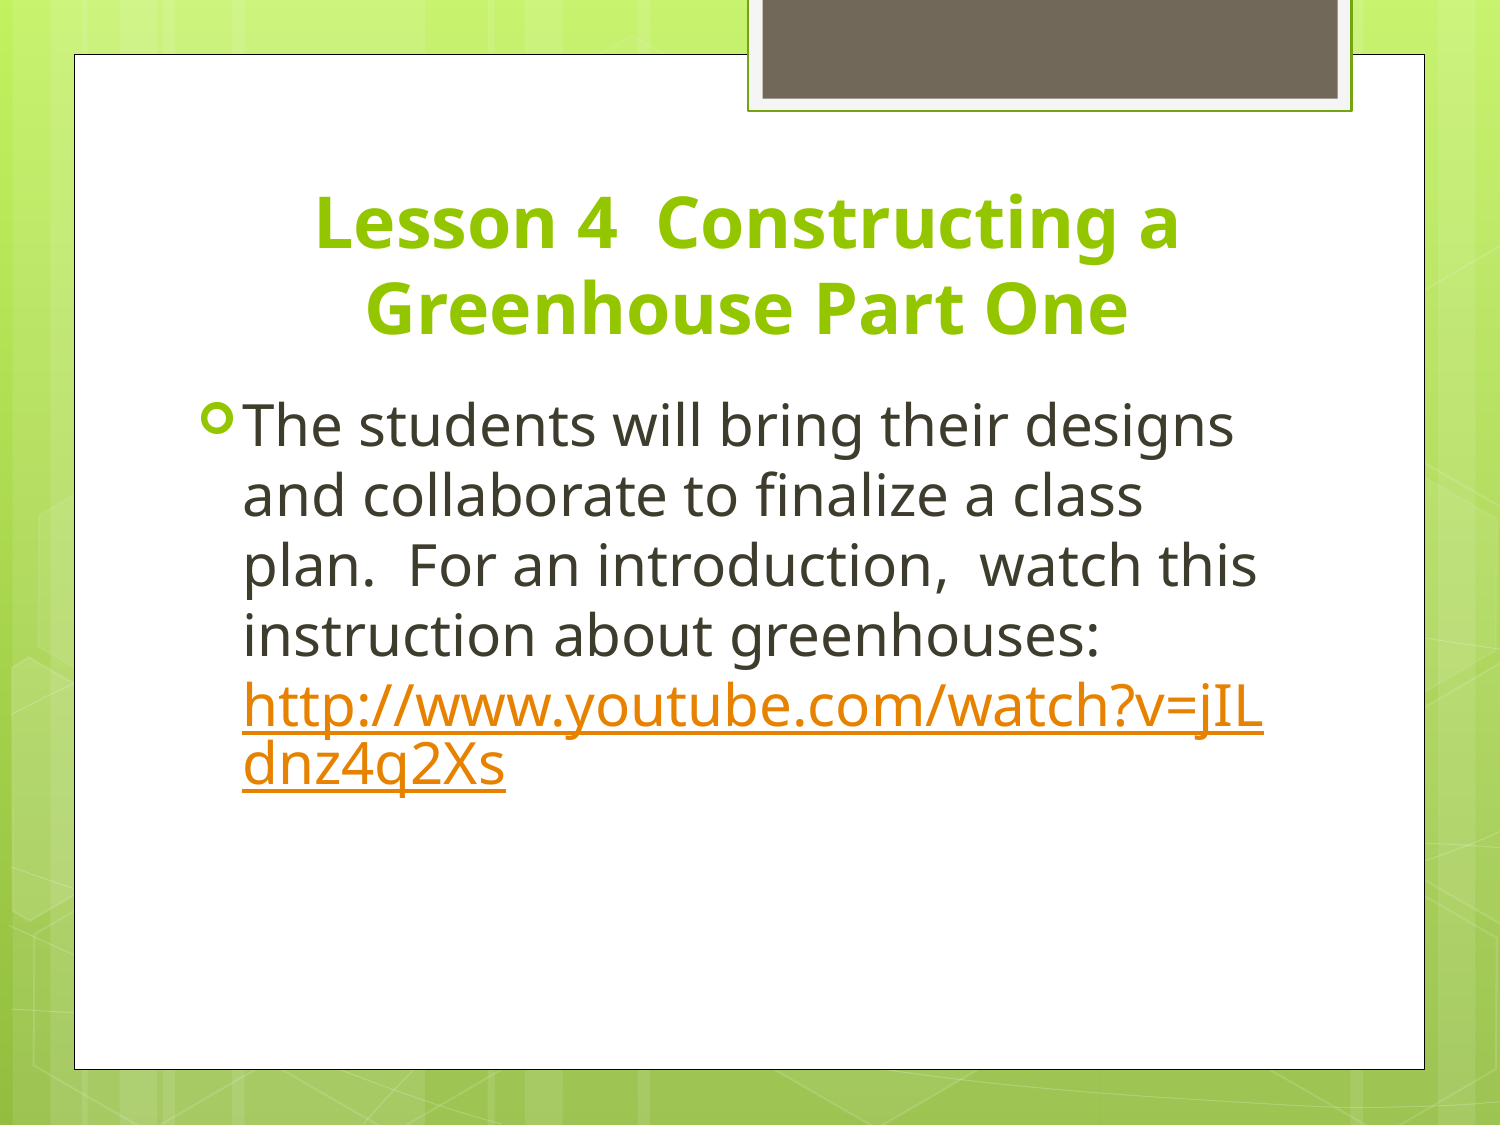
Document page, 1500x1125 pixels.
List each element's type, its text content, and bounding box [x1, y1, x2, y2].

title Lesson 4 Constructing a Greenhouse Part One [171, 168, 1324, 357]
list The students will bring their designs and collaborate to finalize a class plan. For an introduction, watch this instruction about greenhouses: http://www.youtube.com/watch?v=jILdnz4q2Xs [171, 381, 1283, 957]
